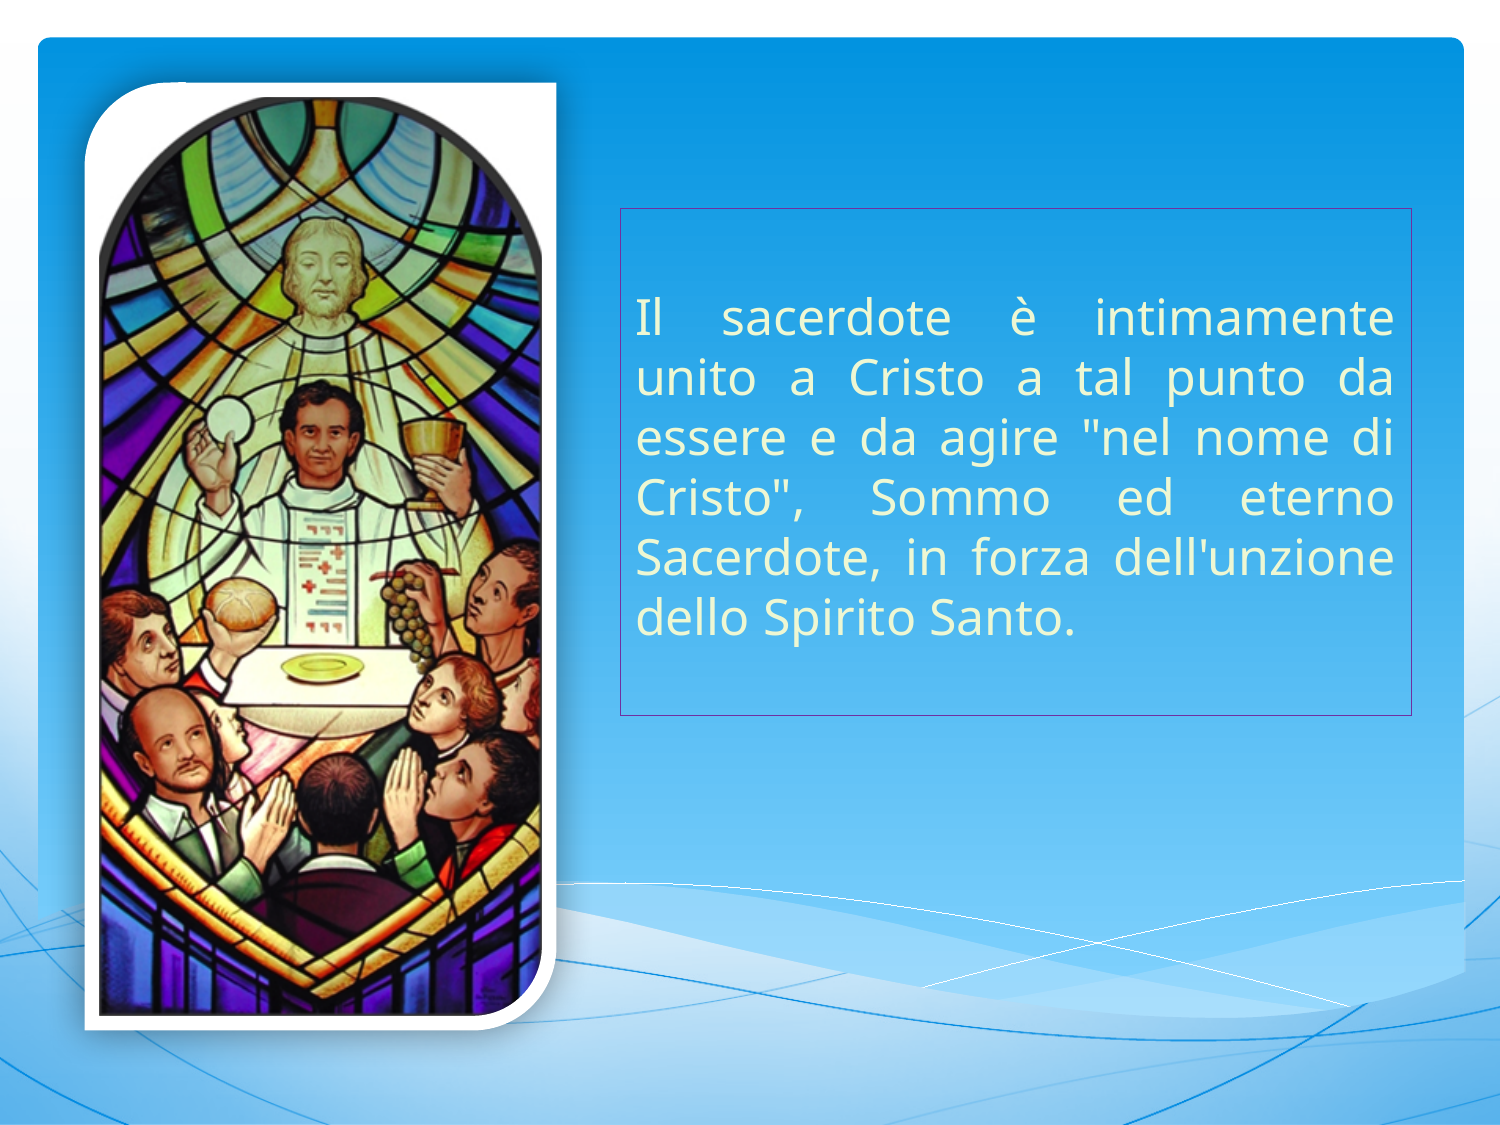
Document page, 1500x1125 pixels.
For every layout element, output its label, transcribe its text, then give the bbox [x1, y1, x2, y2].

picture [91, 89, 550, 1024]
subtitle Il sacerdote è intimamente unito a Cristo a tal punto da essere e da agire "nel nome di Cristo", Sommo ed eterno Sacerdote, in forza dell'unzione dello Spirito Santo. [620, 208, 1412, 716]
